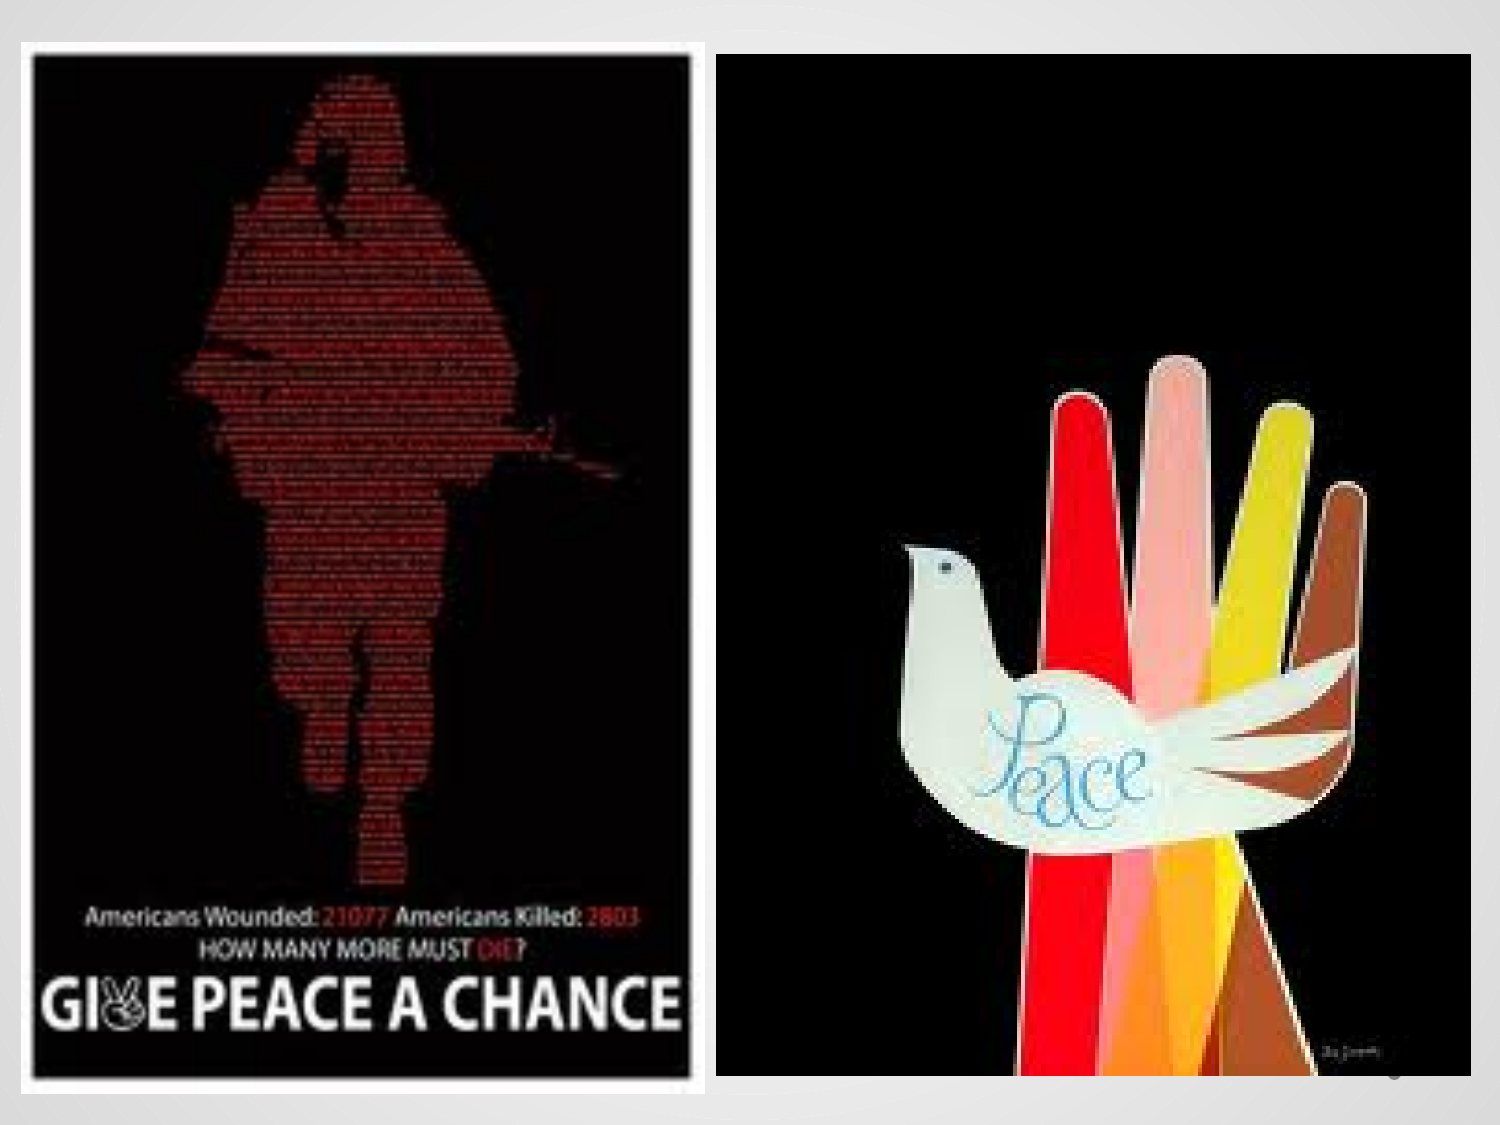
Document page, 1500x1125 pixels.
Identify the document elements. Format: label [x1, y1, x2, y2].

list [21, 42, 705, 1095]
list [715, 54, 1471, 1076]
